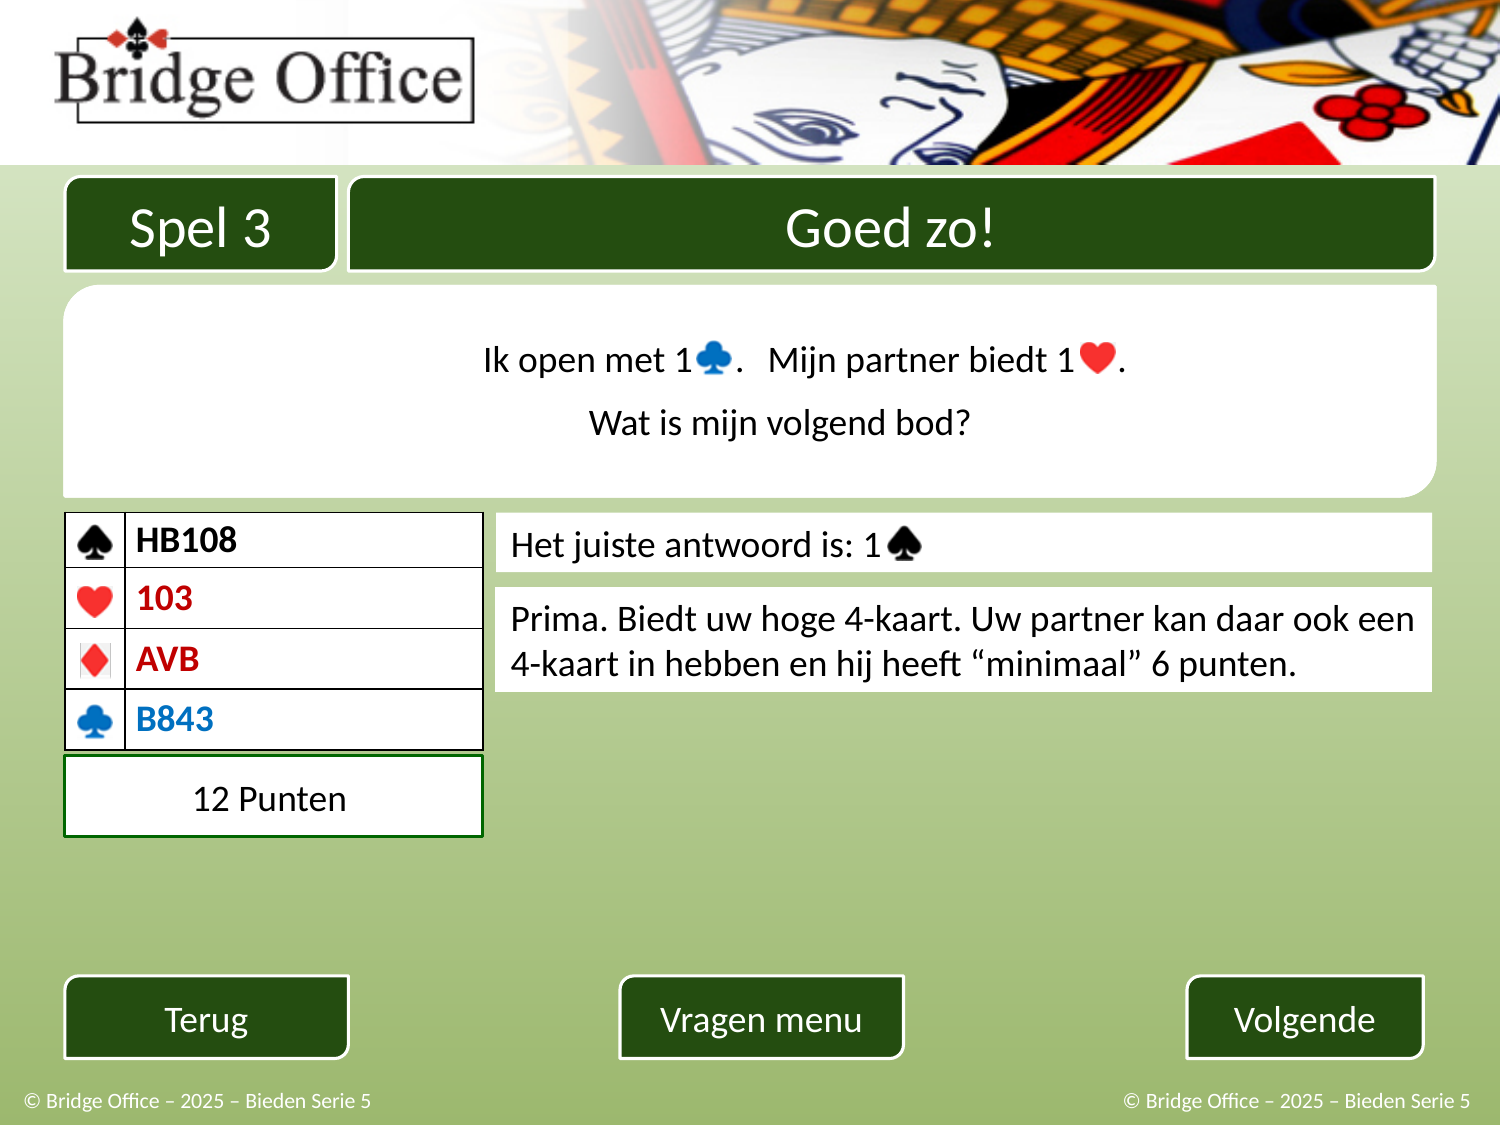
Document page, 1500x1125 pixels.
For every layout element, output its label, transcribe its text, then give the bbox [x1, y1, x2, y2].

text_box Terug [63, 974, 350, 1061]
text_box 12 Punten [63, 754, 484, 838]
picture [77, 643, 114, 679]
table_cell AVB [126, 629, 482, 688]
text_box Mijn partner biedt 1 . [752, 327, 1145, 387]
text_box Prima. Biedt uw hoge 4-kaart. Uw partner kan daar ook een 4-kaart in hebben en hij heeft “minimaal” 6 punten. [495, 587, 1432, 692]
picture [0, 0, 1500, 166]
text_box © Bridge Office – 2025 – Bieden Serie 5 [8, 1079, 393, 1121]
picture [886, 525, 923, 561]
picture [77, 524, 114, 561]
picture [77, 703, 114, 740]
picture [77, 585, 114, 618]
table_cell [66, 690, 124, 749]
text_box Het juiste antwoord is: 1 [496, 512, 1433, 573]
table_header [66, 513, 124, 567]
table_cell [66, 629, 124, 688]
text_box Ik open met 1 . [468, 327, 752, 388]
table_cell [66, 568, 124, 628]
text_box Wat is mijn volgend bod? [573, 390, 995, 451]
picture [696, 340, 766, 376]
text_box Spel 3 [63, 179, 339, 273]
picture [1079, 342, 1137, 374]
text_box Vragen menu [618, 974, 906, 1061]
table_cell 103 [126, 568, 482, 628]
text_box © Bridge Office – 2025 – Bieden Serie 5 [1107, 1079, 1500, 1121]
table_header HB108 [126, 513, 482, 567]
table_cell B843 [126, 690, 482, 749]
text_box Goed zo! [346, 179, 1437, 273]
text_box [63, 284, 1437, 498]
text_box Volgende [1185, 974, 1425, 1061]
